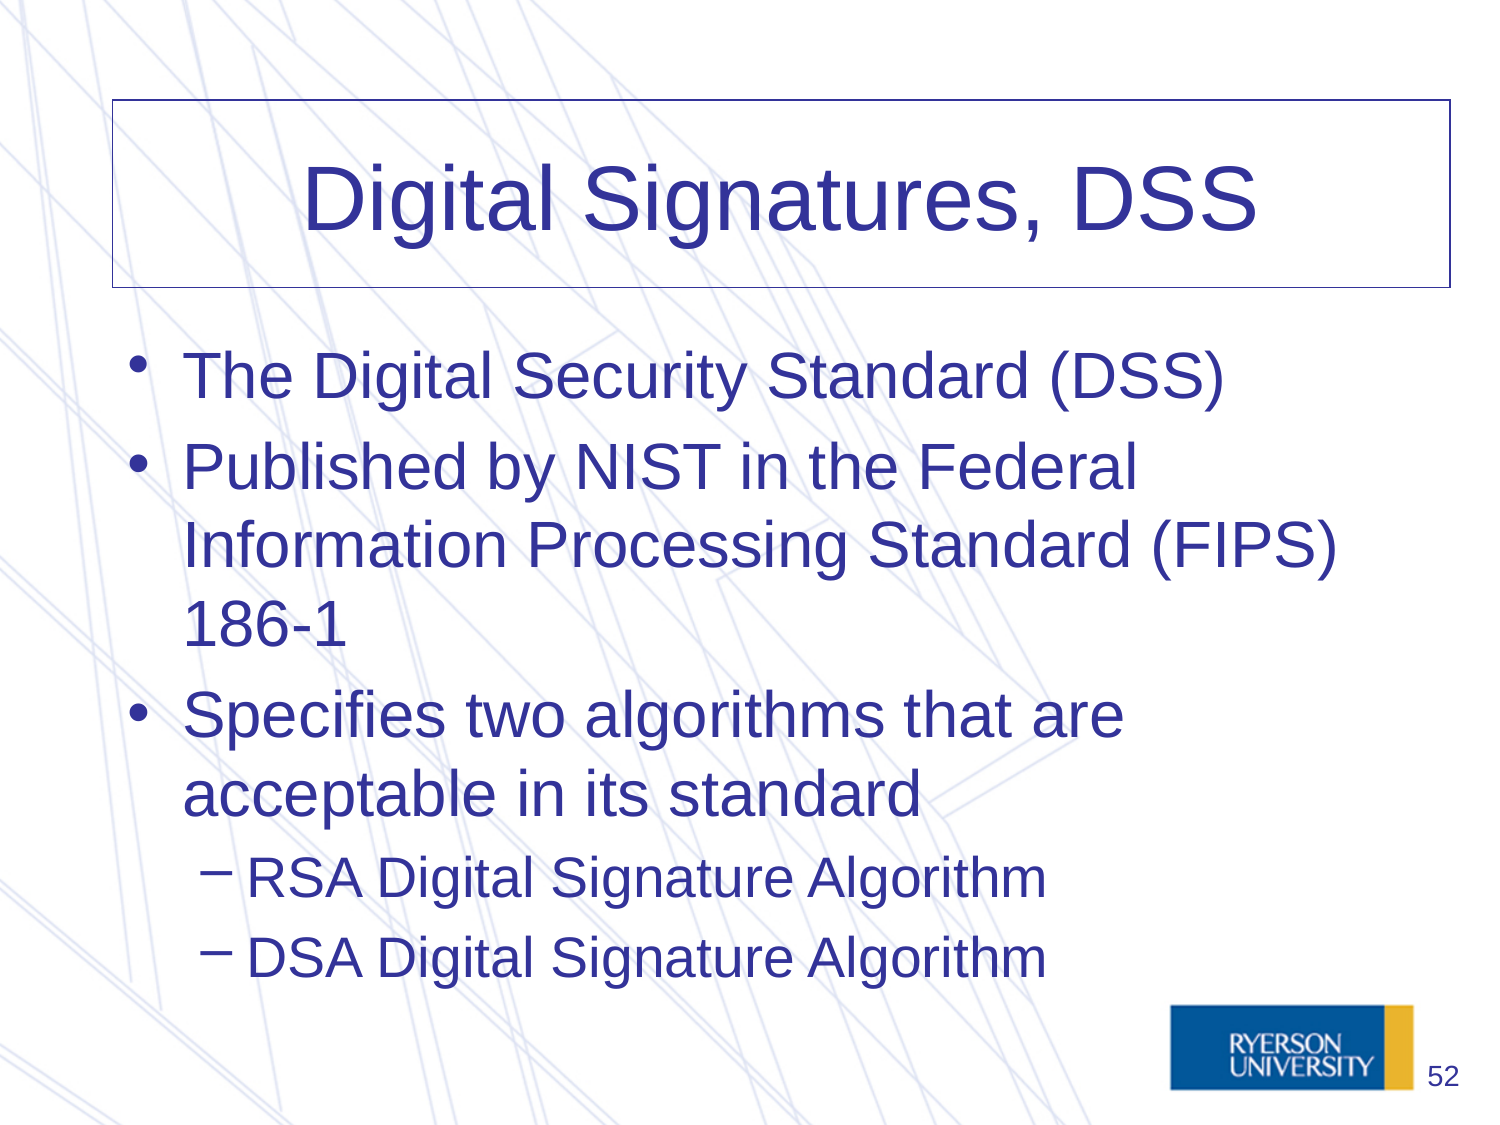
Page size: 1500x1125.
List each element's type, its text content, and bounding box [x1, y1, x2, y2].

title Digital Signatures, DSS [112, 99, 1451, 288]
slide_number 52 [1399, 1049, 1476, 1113]
list The Digital Security Standard (DSS)‏ Published by NIST in the Federal Information Processing Standard (FIPS) 186-1 Specifies two algorithms that are acceptable in its standard RSA Digital Signature Algorithm DSA Digital Signature Algorithm [112, 324, 1451, 1001]
picture [0, 0, 1500, 1125]
